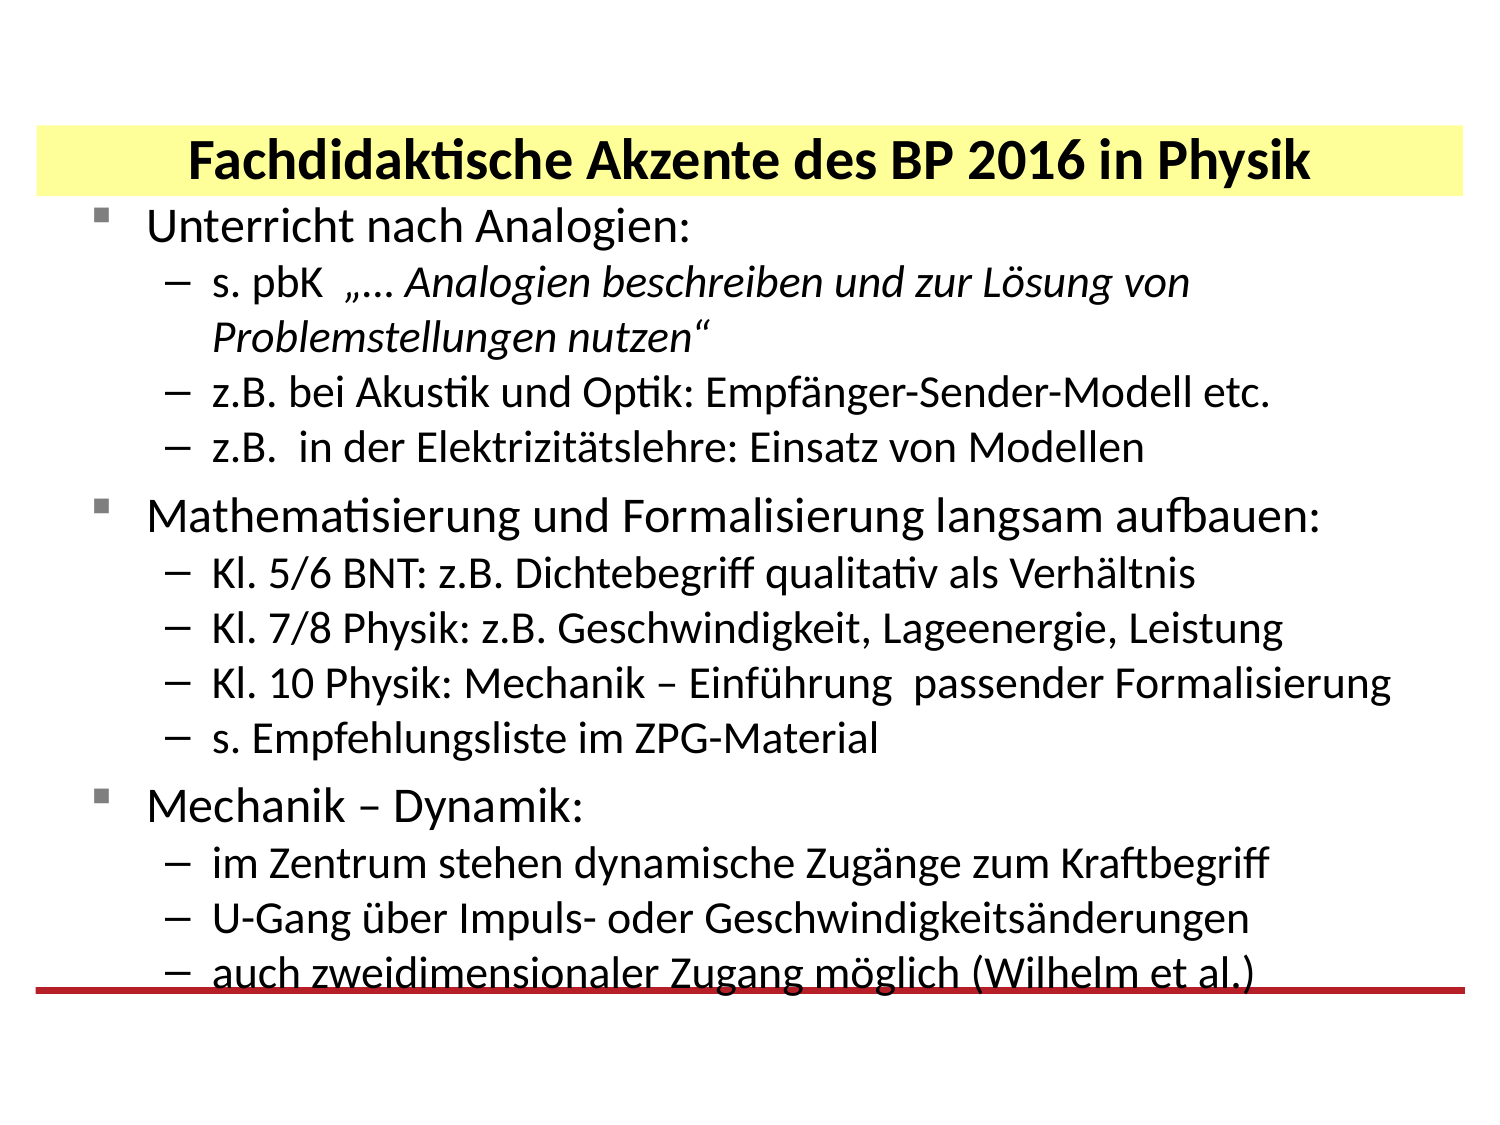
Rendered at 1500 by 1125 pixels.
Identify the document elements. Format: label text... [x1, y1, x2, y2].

text_box Fachdidaktische Akzente des BP 2016 in Physik [36, 113, 1464, 199]
list Unterricht nach Analogien: s. pbK „… Analogien beschreiben und zur Lösung von Problemstellungen nutzen“ z.B. bei Akustik und Optik: Empfänger-Sender-Modell etc. z.B. in der Elektrizitätslehre: Einsatz von Modellen Mathematisierung und Formalisierung langsam aufbauen: Kl. 5/6 BNT: z.B. Dichtebegriff qualitativ als Verhältnis Kl. 7/8 Physik: z.B. Geschwindigkeit, Lageenergie, Leistung Kl. 10 Physik: Mechanik – Einführung passender Formalisierung s. Empfehlungsliste im ZPG-Material Mechanik – Dynamik: im Zentrum stehen dynamische Zugänge zum Kraftbegriff U-Gang über Impuls- oder Geschwindigkeitsänderungen auch zweidimensionaler Zugang möglich (Wilhelm et al.) [74, 199, 1426, 1000]
